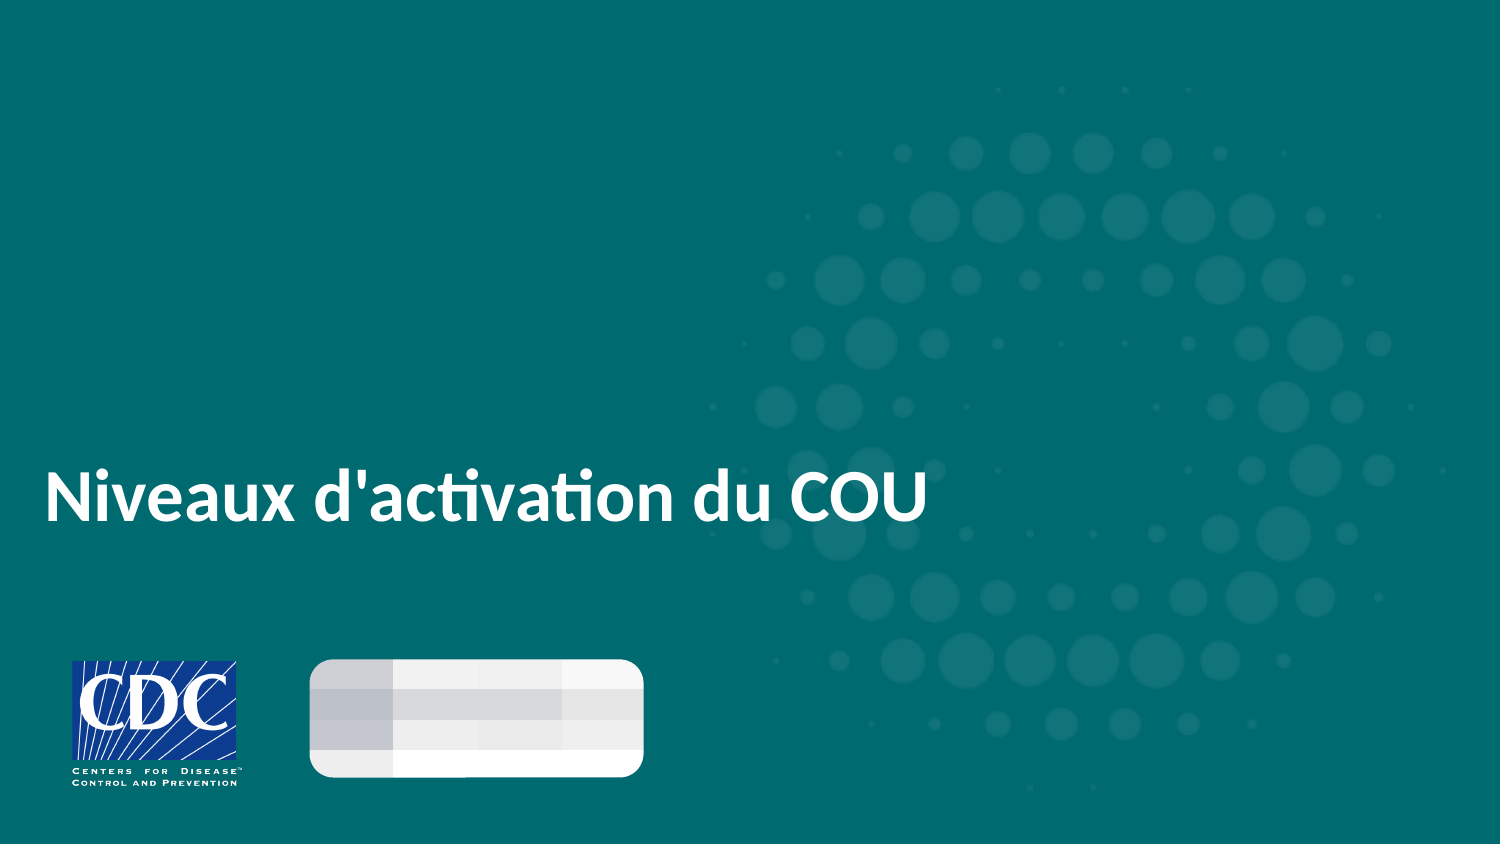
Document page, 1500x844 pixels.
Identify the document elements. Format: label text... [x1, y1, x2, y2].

title Niveaux d'activation du COU [29, 400, 704, 544]
picture [709, 82, 1446, 797]
picture [72, 661, 236, 760]
picture [72, 762, 242, 786]
